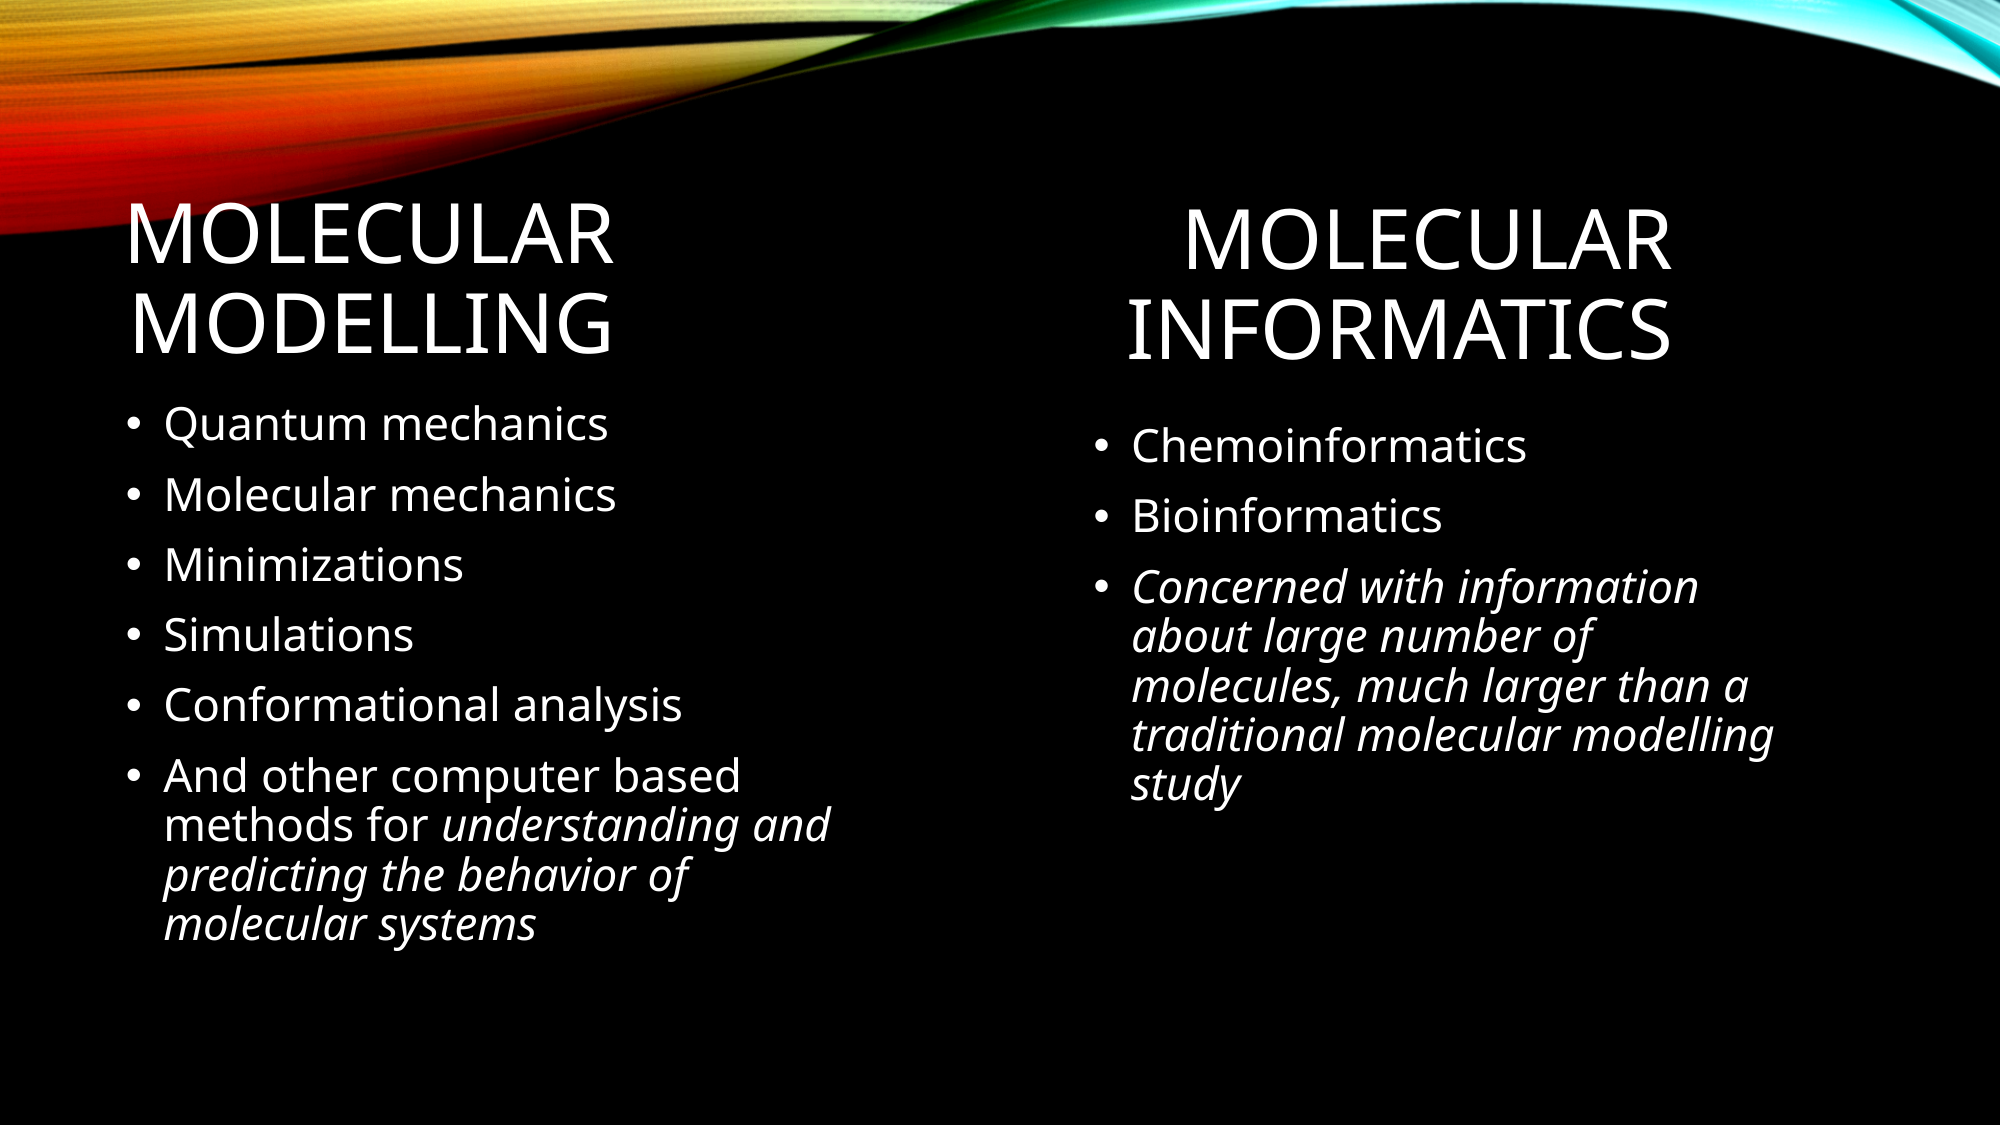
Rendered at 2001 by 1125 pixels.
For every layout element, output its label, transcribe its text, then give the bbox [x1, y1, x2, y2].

list Quantum mechanics Molecular mechanics Minimizations Simulations Conformational analysis And other computer based methods for understanding and predicting the behavior of molecular systems [110, 393, 894, 1054]
text_box Chemoinformatics Bioinformatics Concerned with information about large number of molecules, much larger than a traditional molecular modelling study [1078, 415, 1817, 1076]
text_box Molecular informatics [800, 181, 1689, 394]
picture [0, 0, 2000, 237]
title Molecular modelling [0, 175, 631, 388]
